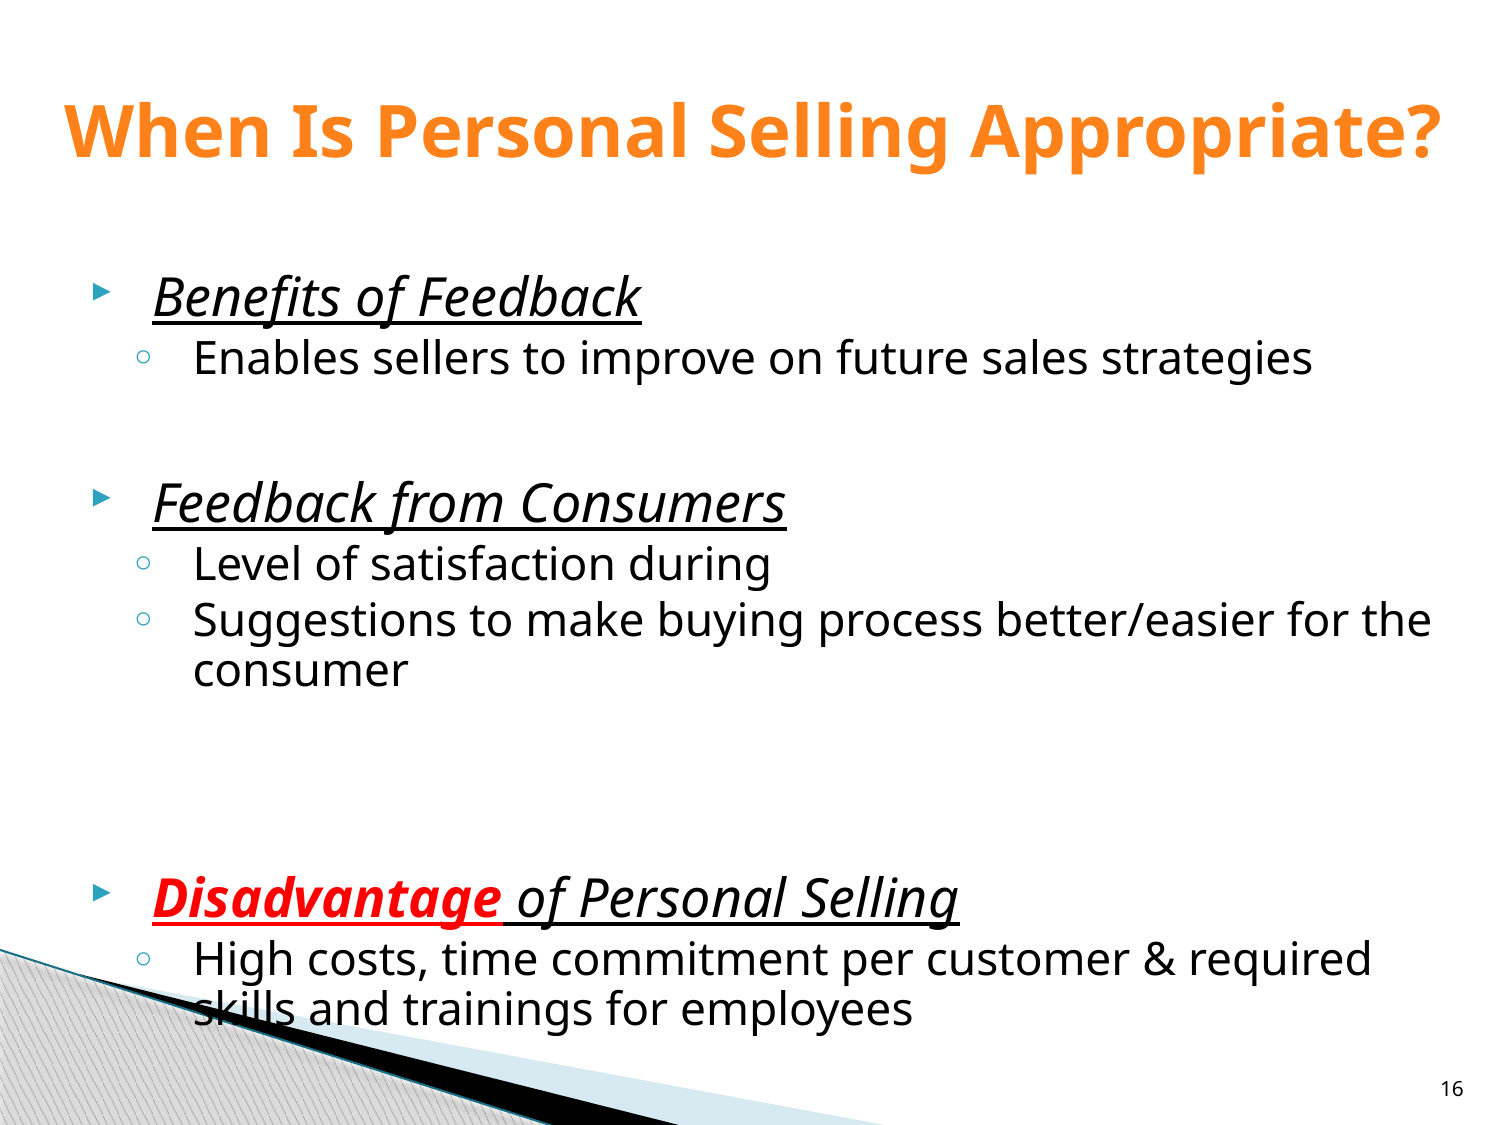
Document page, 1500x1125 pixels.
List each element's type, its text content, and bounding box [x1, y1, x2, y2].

title When Is Personal Selling Appropriate? [50, 45, 1463, 213]
slide_number 16 [1418, 1051, 1479, 1112]
list Benefits of Feedback Enables sellers to improve on future sales strategies Feedback from Consumers Level of satisfaction during Suggestions to make buying process better/easier for the consumer Disadvantage of Personal Selling High costs, time commitment per customer & required skills and trainings for employees [75, 262, 1450, 1050]
